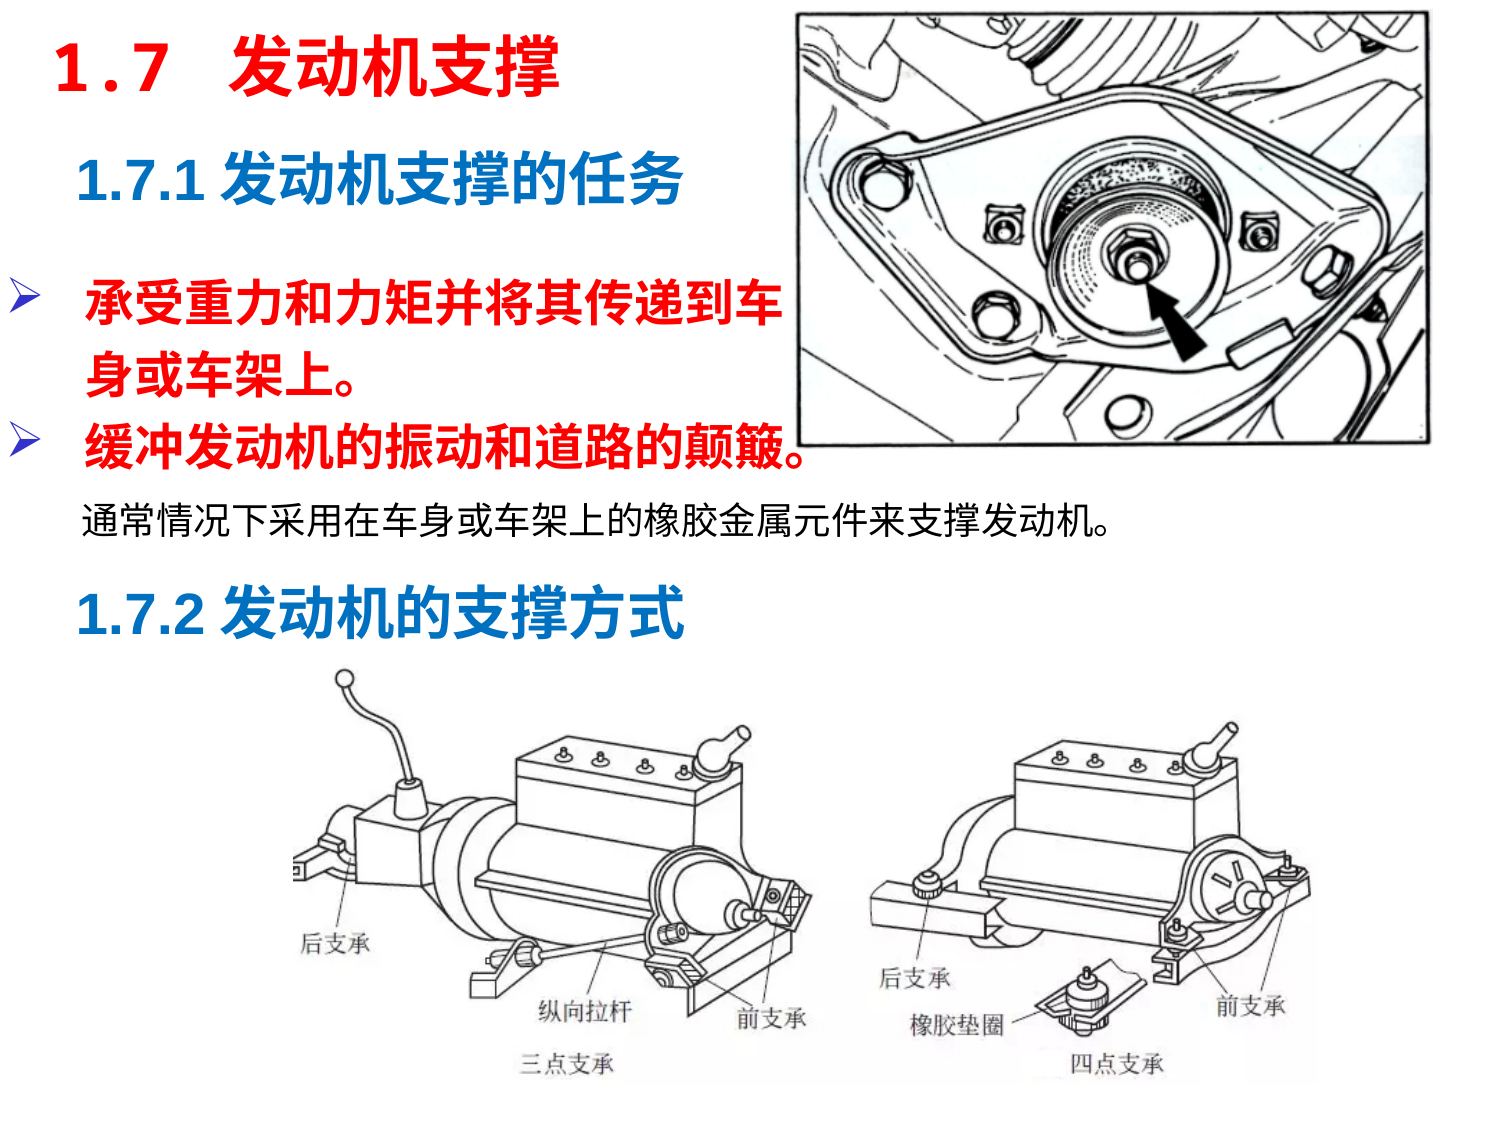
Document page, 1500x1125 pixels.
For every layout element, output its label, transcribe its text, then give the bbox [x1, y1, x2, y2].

text_box 承受重力和力矩并将其传递到车身或车架上。 缓冲发动机的振动和道路的颠簸。 [5, 259, 787, 455]
text_box 1.7.2发动机的支撑方式 [60, 568, 701, 654]
text_box 1.7.1发动机支撑的任务 [60, 134, 701, 220]
text_box 通常情况下采用在车身或车架上的橡胶金属元件来支撑发动机。 [23, 489, 1410, 550]
picture [790, 8, 1433, 450]
picture [292, 660, 1318, 1086]
text_box 1.7 发动机支撑 [51, 31, 649, 135]
